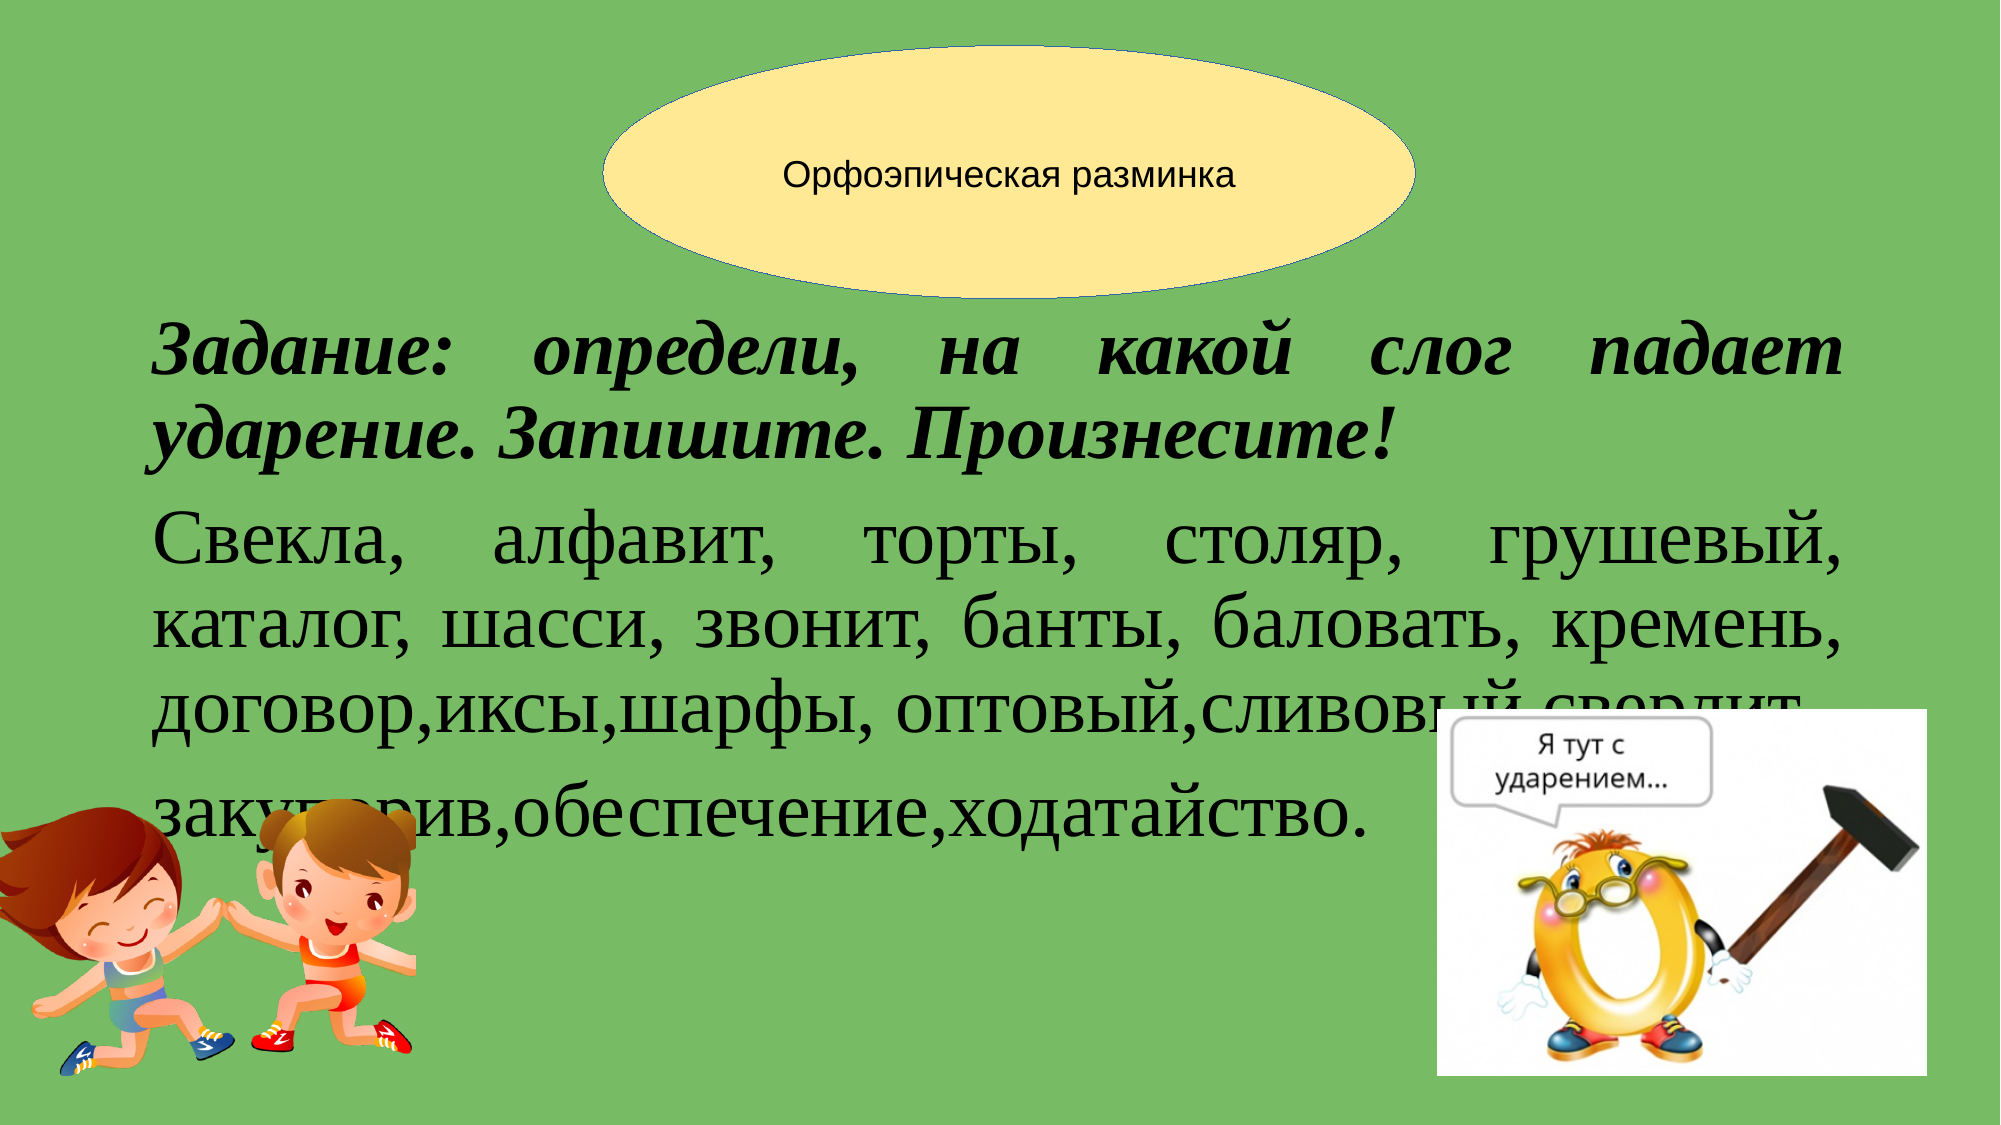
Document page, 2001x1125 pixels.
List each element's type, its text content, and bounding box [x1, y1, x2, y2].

picture [0, 799, 416, 1076]
list Задание: определи, на какой слог падает ударение. Запишите. Произнесите! Свекла, алфавит, торты, столяр, грушевый, каталог, шасси, звонит, банты, баловать, кремень, договор,иксы,шарфы, оптовый,сливовый,сверлит, закупорив,обеспечение,ходатайство. [137, 299, 1862, 1013]
picture [1437, 709, 1927, 1076]
text_box Орфоэпическая разминка [602, 45, 1416, 299]
